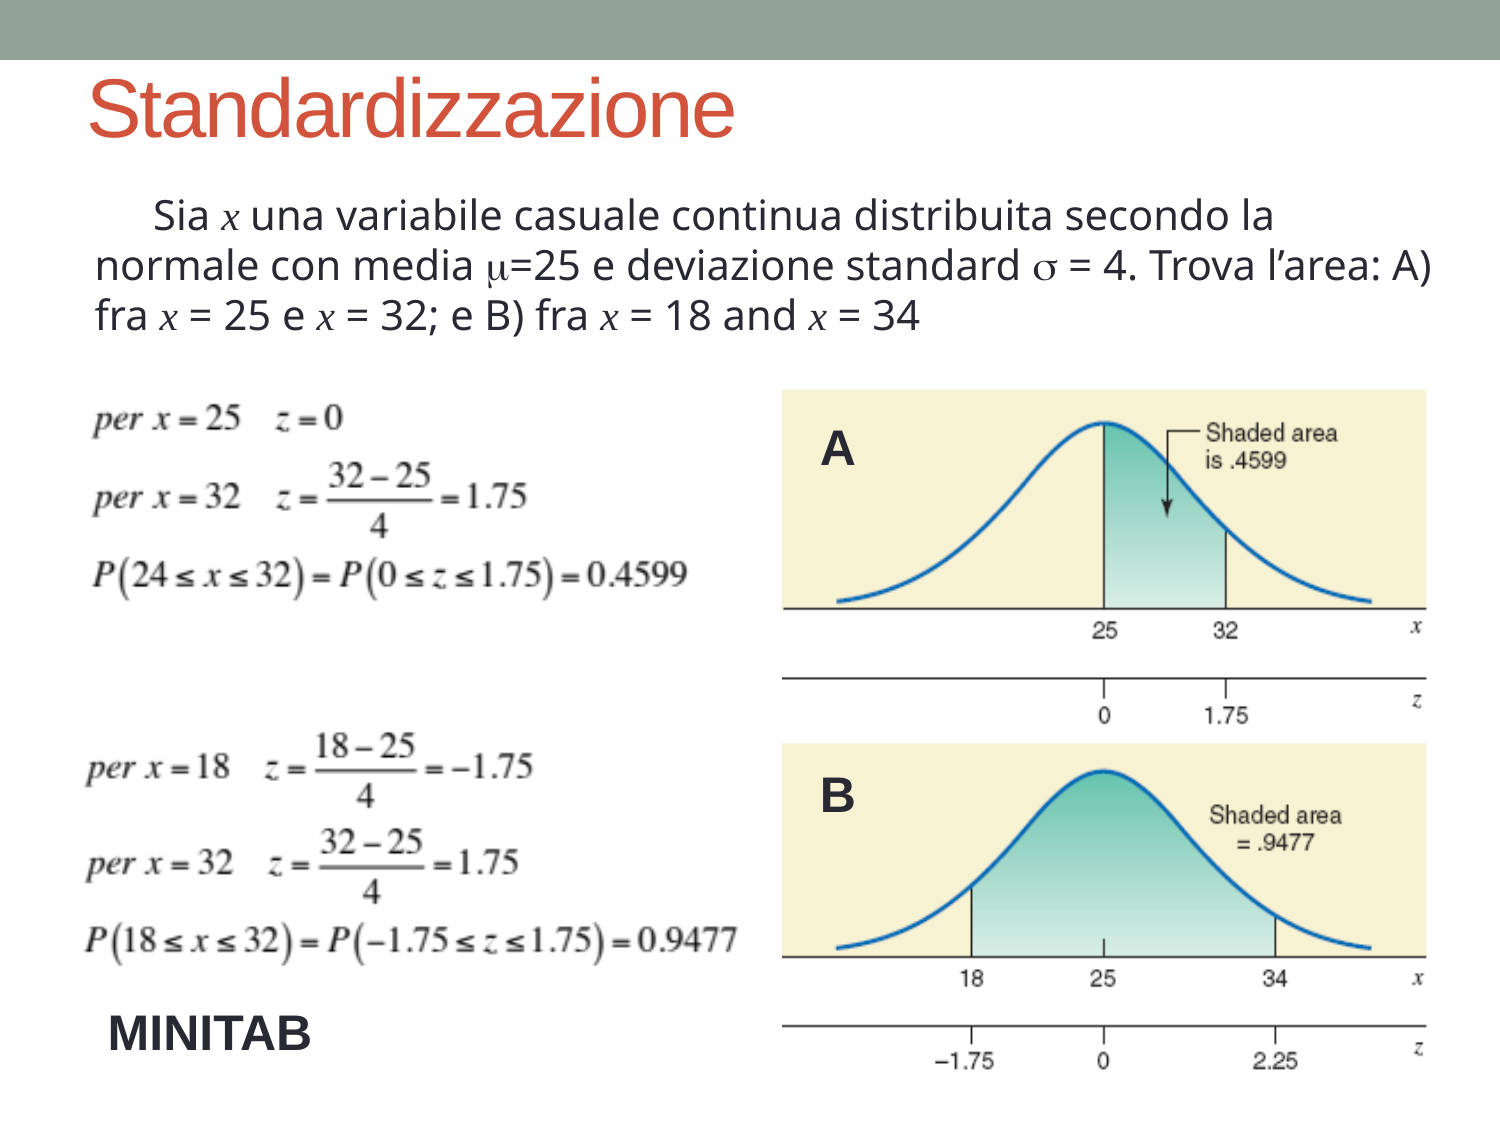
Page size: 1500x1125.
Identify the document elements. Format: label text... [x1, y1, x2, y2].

title Standardizzazione [70, 30, 1421, 178]
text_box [87, 385, 1432, 721]
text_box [79, 724, 1432, 1085]
text_box Sia x una variabile casuale continua distribuita secondo la normale con media m=25 e deviazione standard s = 4. Trova l’area: A) fra x = 25 e x = 32; e B) fra x = 18 and x = 34 [79, 181, 1463, 356]
